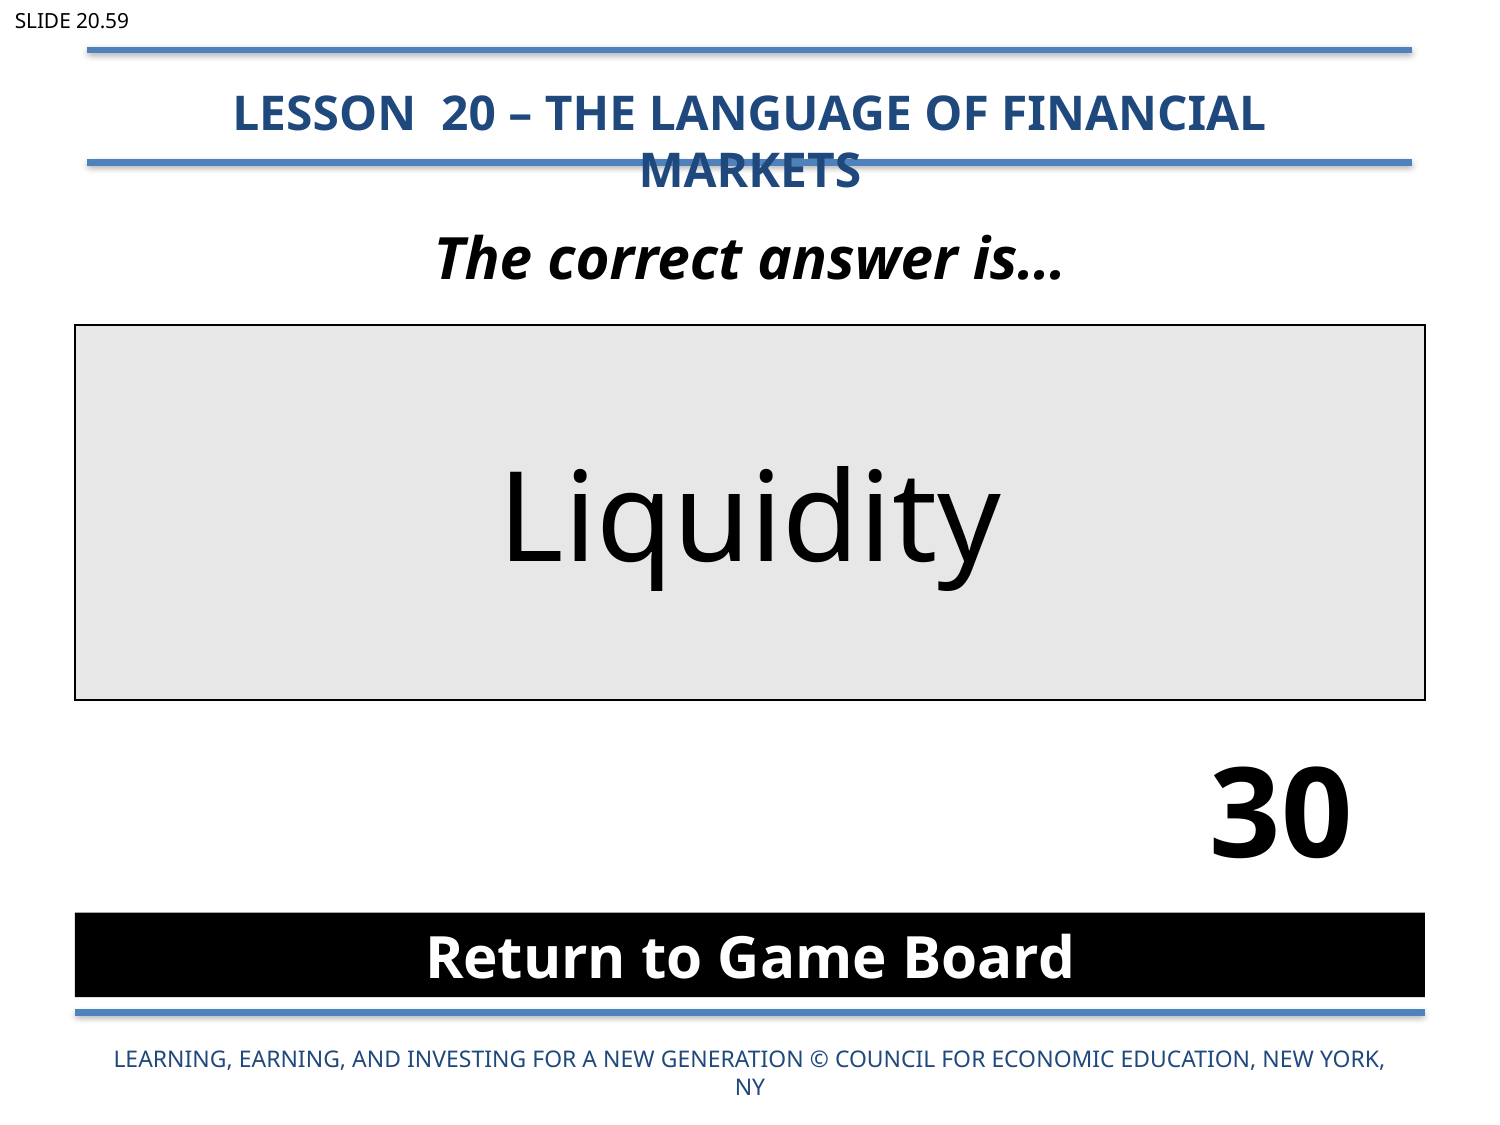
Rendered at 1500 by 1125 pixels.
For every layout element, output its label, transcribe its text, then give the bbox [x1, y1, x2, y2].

table_header Liquidity [76, 350, 1424, 699]
text_box The correct answer is… [74, 162, 1425, 350]
text_box 30 [1162, 724, 1400, 890]
text_box Return to Game Board [74, 912, 1425, 998]
text_box Lesson 20 – The Language of Financial Markets [125, 74, 1375, 161]
text_box Slide 20.59 [0, 0, 213, 40]
